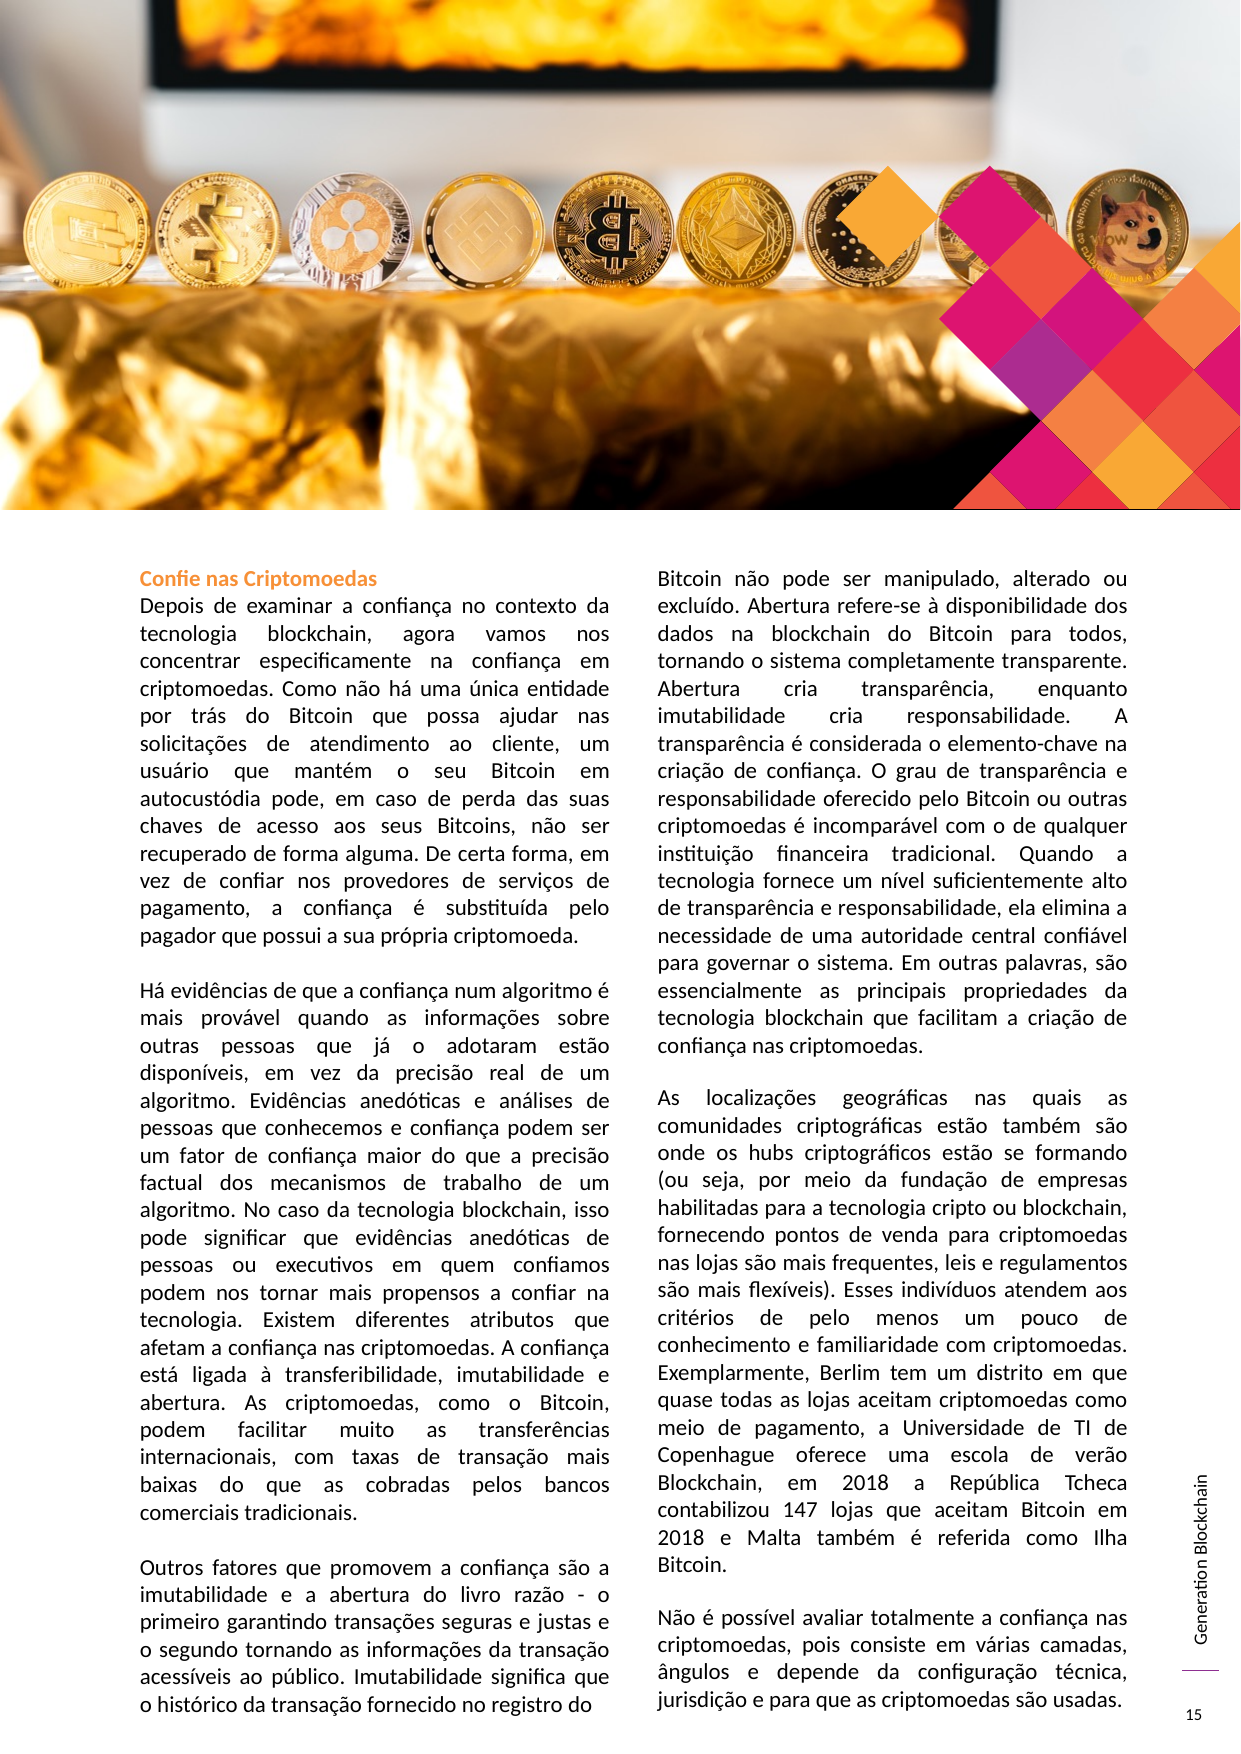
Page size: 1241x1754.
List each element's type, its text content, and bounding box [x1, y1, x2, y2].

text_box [851, 165, 1241, 535]
text_box Confie nas Criptomoedas Depois de examinar a confiança no contexto da tecnologia blockchain, agora vamos nos concentrar especificamente na confiança em criptomoedas. Como não há uma única entidade por trás do Bitcoin que possa ajudar nas solicitações de atendimento ao cliente, um usuário que mantém o seu Bitcoin em autocustódia pode, em caso de perda das suas chaves de acesso aos seus Bitcoins, não ser recuperado de forma alguma. De certa forma, em vez de confiar nos provedores de serviços de pagamento, a confiança é substituída pelo pagador que possui a sua própria criptomoeda. Há evidências de que a confiança num algoritmo é mais provável quando as informações sobre outras pessoas que já o adotaram estão disponíveis, em vez da precisão real de um algoritmo. Evidências anedóticas e análises de pessoas que conhecemos e confiança podem ser um fator de confiança maior do que a precisão factual dos mecanismos de trabalho de um algoritmo. No caso da tecnologia blockchain, isso pode significar que evidências anedóticas de pessoas ou executivos em quem confiamos podem nos tornar mais propensos a confiar na tecnologia. Existem diferentes atributos que afetam a confiança nas criptomoedas. A confiança está ligada à transferibilidade, imutabilidade e abertura. As criptomoedas, como o Bitcoin, podem facilitar muito as transferências internacionais, com taxas de transação mais baixas do que as cobradas pelos bancos comerciais tradicionais. Outros fatores que promovem a confiança são a imutabilidade e a abertura do livro razão - o primeiro garantindo transações seguras e justas e o segundo tornando as informações da transação acessíveis ao público. Imutabilidade significa que o histórico da transação fornecido no registro do Bitcoin não pode ser manipulado, alterado ou excluído. Abertura refere-se à disponibilidade dos dados na blockchain do Bitcoin para todos, tornando o sistema completamente transparente. Abertura cria transparência, enquanto imutabilidade cria responsabilidade. A transparência é considerada o elemento-chave na criação de confiança. O grau de transparência e responsabilidade oferecido pelo Bitcoin ou outras criptomoedas é incomparável com o de qualquer instituição financeira tradicional. Quando a tecnologia fornece um nível suficientemente alto de transparência e responsabilidade, ela elimina a necessidade de uma autoridade central confiável para governar o sistema. Em outras palavras, são essencialmente as principais propriedades da tecnologia blockchain que facilitam a criação de confiança nas criptomoedas. As localizações geográficas nas quais as comunidades criptográficas estão também são onde os hubs criptográficos estão se formando (ou seja, por meio da fundação de empresas habilitadas para a tecnologia cripto ou blockchain, fornecendo pontos de venda para criptomoedas nas lojas são mais frequentes, leis e regulamentos são mais flexíveis). Esses indivíduos atendem aos critérios de pelo menos um pouco de conhecimento e familiaridade com criptomoedas. Exemplarmente, Berlim tem um distrito em que quase todas as lojas aceitam criptomoedas como meio de pagamento, a Universidade de TI de Copenhague oferece uma escola de verão Blockchain, em 2018 a República Tcheca contabilizou 147 lojas que aceitam Bitcoin em 2018 e Malta também é referida como Ilha Bitcoin. Não é possível avaliar totalmente a confiança nas criptomoedas, pois consiste em várias camadas, ângulos e depende da configuração técnica, jurisdição e para que as criptomoedas são usadas. [124, 556, 1144, 1754]
slide_number 50 [1170, 1692, 1229, 1736]
picture [0, 0, 1241, 510]
